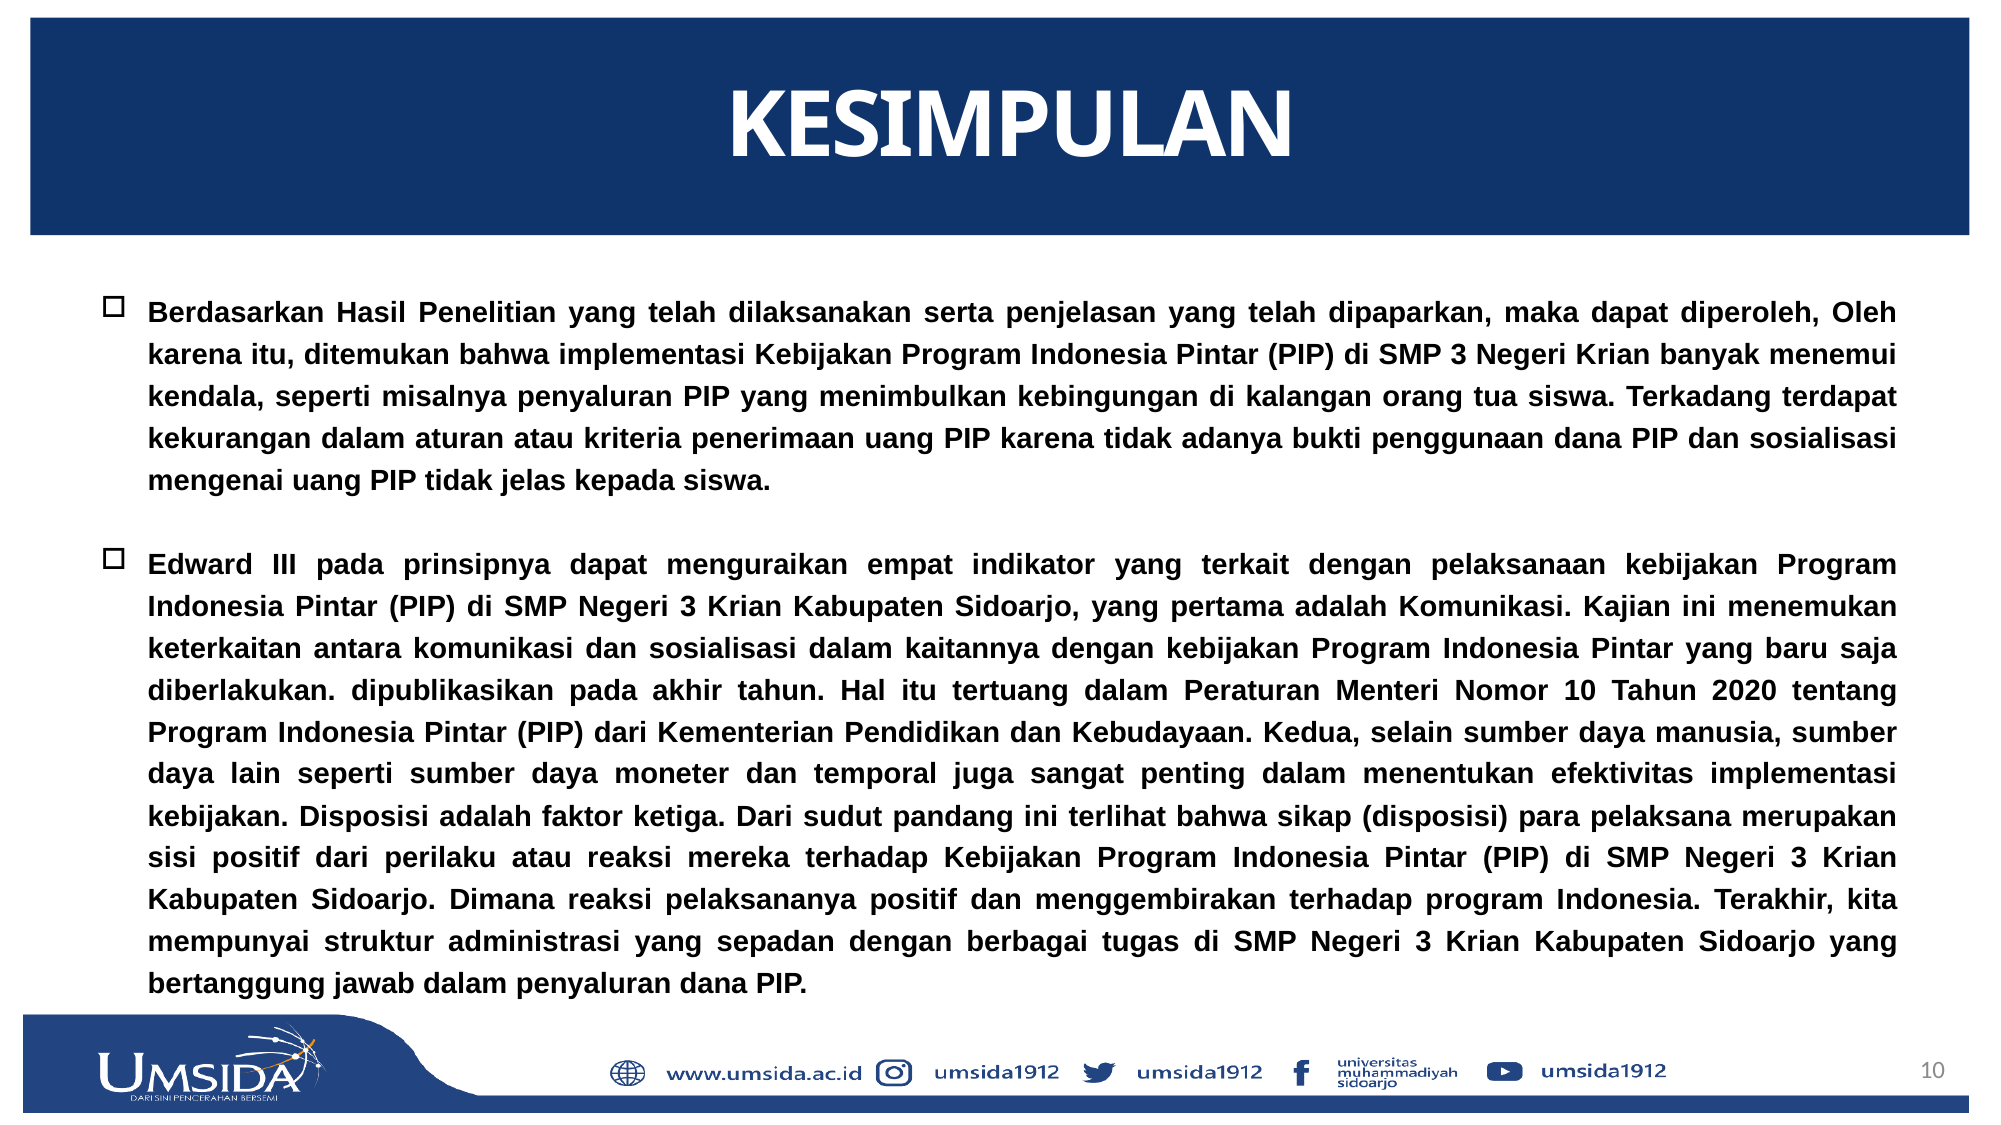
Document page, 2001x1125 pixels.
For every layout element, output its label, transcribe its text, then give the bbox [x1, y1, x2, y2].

text_box KESIMPULAN [30, 17, 1970, 236]
text_box Berdasarkan Hasil Penelitian yang telah dilaksanakan serta penjelasan yang telah dipaparkan, maka dapat diperoleh, Oleh karena itu, ditemukan bahwa implementasi Kebijakan Program Indonesia Pintar (PIP) di SMP 3 Negeri Krian banyak menemui kendala, seperti misalnya penyaluran PIP yang menimbulkan kebingungan di kalangan orang tua siswa. Terkadang terdapat kekurangan dalam aturan atau kriteria penerimaan uang PIP karena tidak adanya bukti penggunaan dana PIP dan sosialisasi mengenai uang PIP tidak jelas kepada siswa. Edward III pada prinsipnya dapat menguraikan empat indikator yang terkait dengan pelaksanaan kebijakan Program Indonesia Pintar (PIP) di SMP Negeri 3 Krian Kabupaten Sidoarjo, yang pertama adalah Komunikasi. Kajian ini menemukan keterkaitan antara komunikasi dan sosialisasi dalam kaitannya dengan kebijakan Program Indonesia Pintar yang baru saja diberlakukan. dipublikasikan pada akhir tahun. Hal itu tertuang dalam Peraturan Menteri Nomor 10 Tahun 2020 tentang Program Indonesia Pintar (PIP) dari Kementerian Pendidikan dan Kebudayaan. Kedua, selain sumber daya manusia, sumber daya lain seperti sumber daya moneter dan temporal juga sangat penting dalam menentukan efektivitas implementasi kebijakan. Disposisi adalah faktor ketiga. Dari sudut pandang ini terlihat bahwa sikap (disposisi) para pelaksana merupakan sisi positif dari perilaku atau reaksi mereka terhadap Kebijakan Program Indonesia Pintar (PIP) di SMP Negeri 3 Krian Kabupaten Sidoarjo. Dimana reaksi pelaksananya positif dan menggembirakan terhadap program Indonesia. Terakhir, kita mempunyai struktur administrasi yang sepadan dengan berbagai tugas di SMP Negeri 3 Krian Kabupaten Sidoarjo yang bertanggung jawab dalam penyaluran dana PIP. [80, 375, 1920, 911]
picture [23, 18, 1969, 1113]
